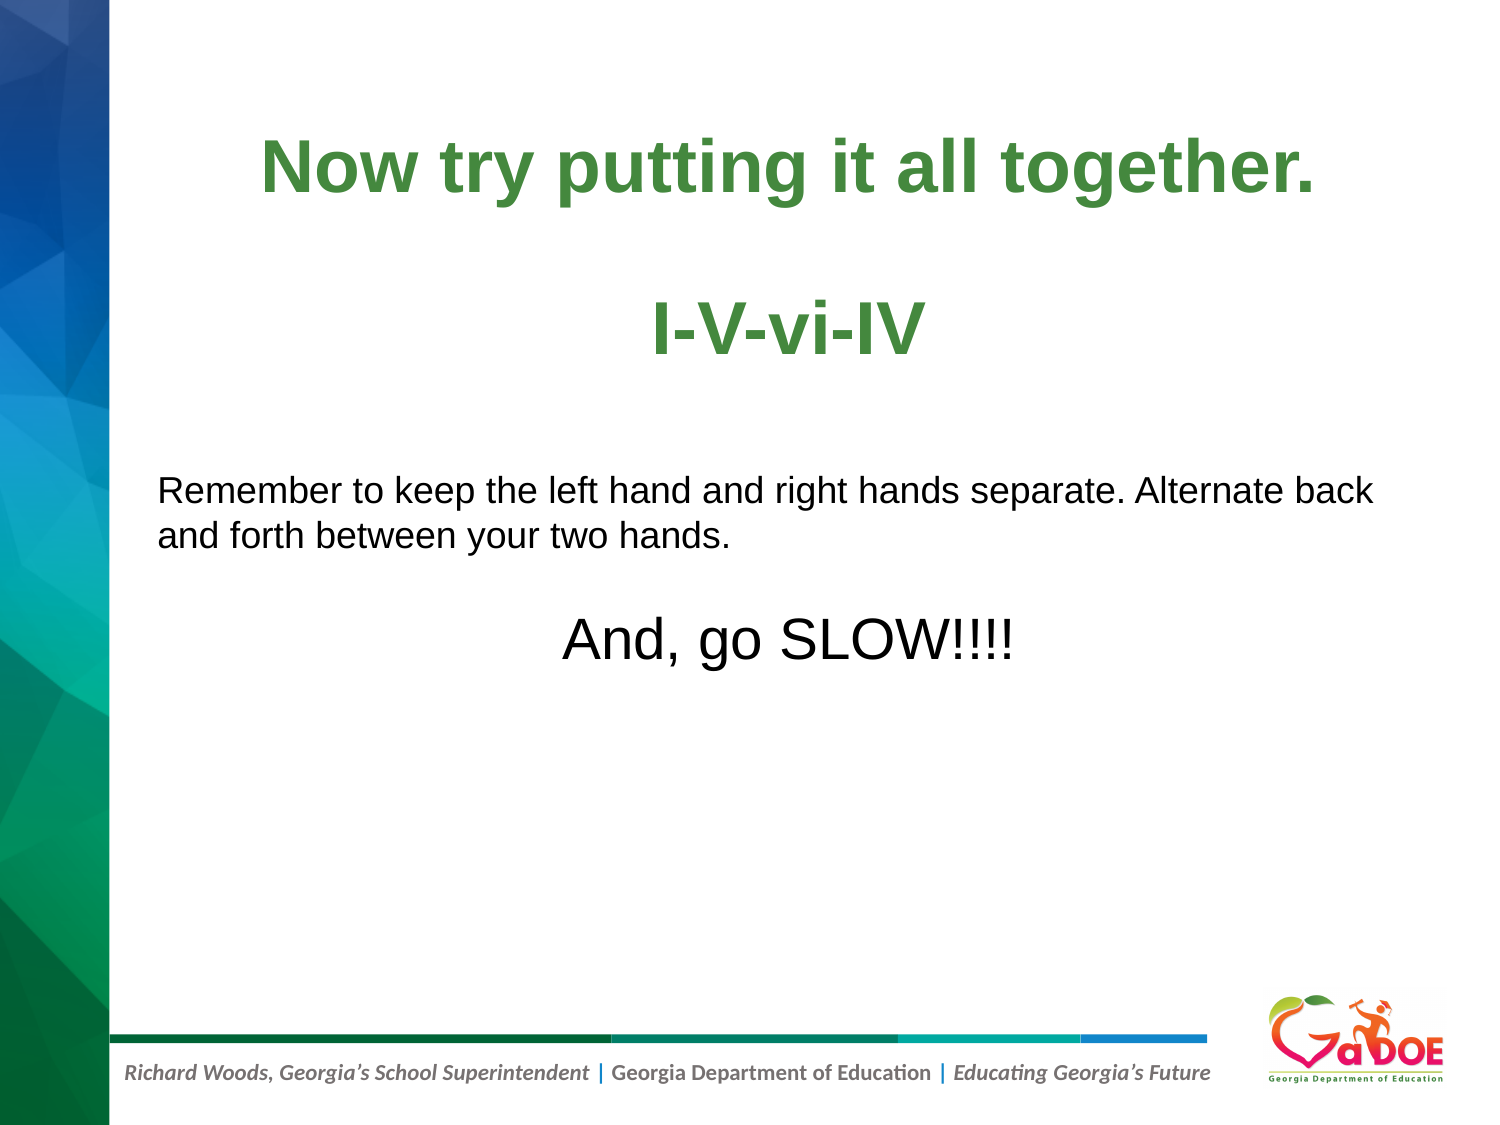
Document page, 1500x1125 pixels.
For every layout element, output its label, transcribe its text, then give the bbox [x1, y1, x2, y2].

picture [1263, 987, 1447, 1089]
title Now try putting it all together. I-V-vi-IV [142, 81, 1437, 418]
text_box Remember to keep the left hand and right hands separate. Alternate back and forth between your two hands. And, go SLOW!!!! [142, 458, 1437, 679]
picture [0, 0, 110, 1125]
